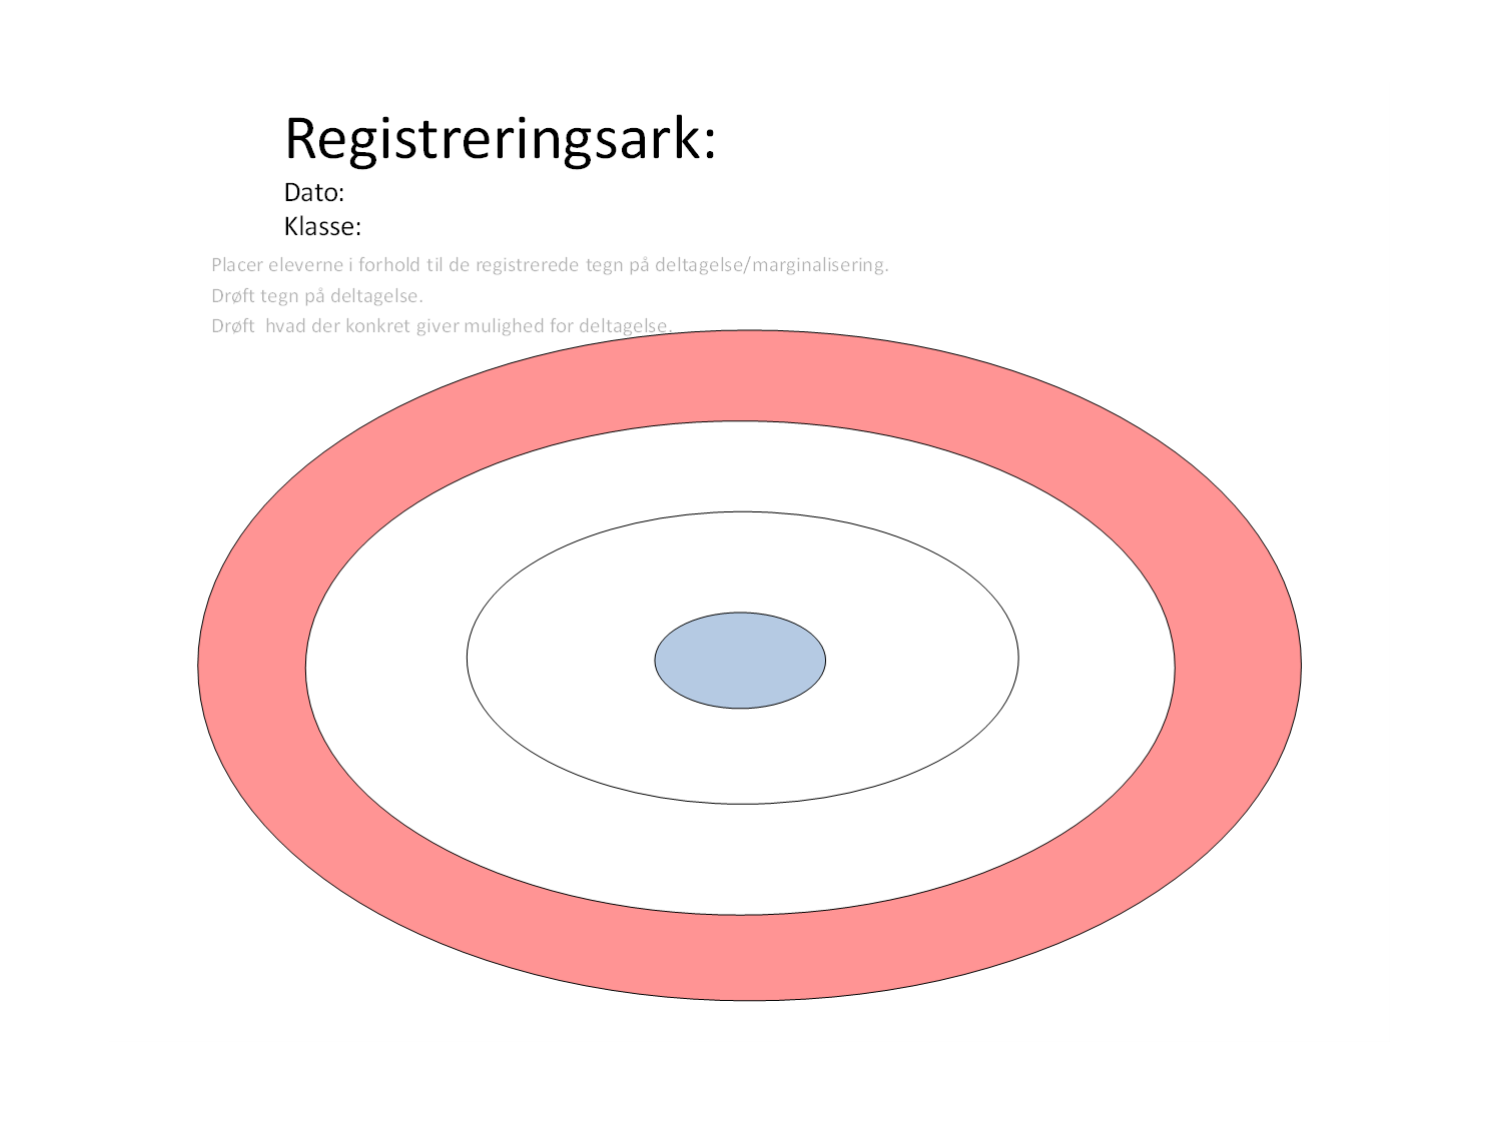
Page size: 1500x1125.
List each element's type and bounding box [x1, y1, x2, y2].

picture [109, 81, 1391, 1043]
